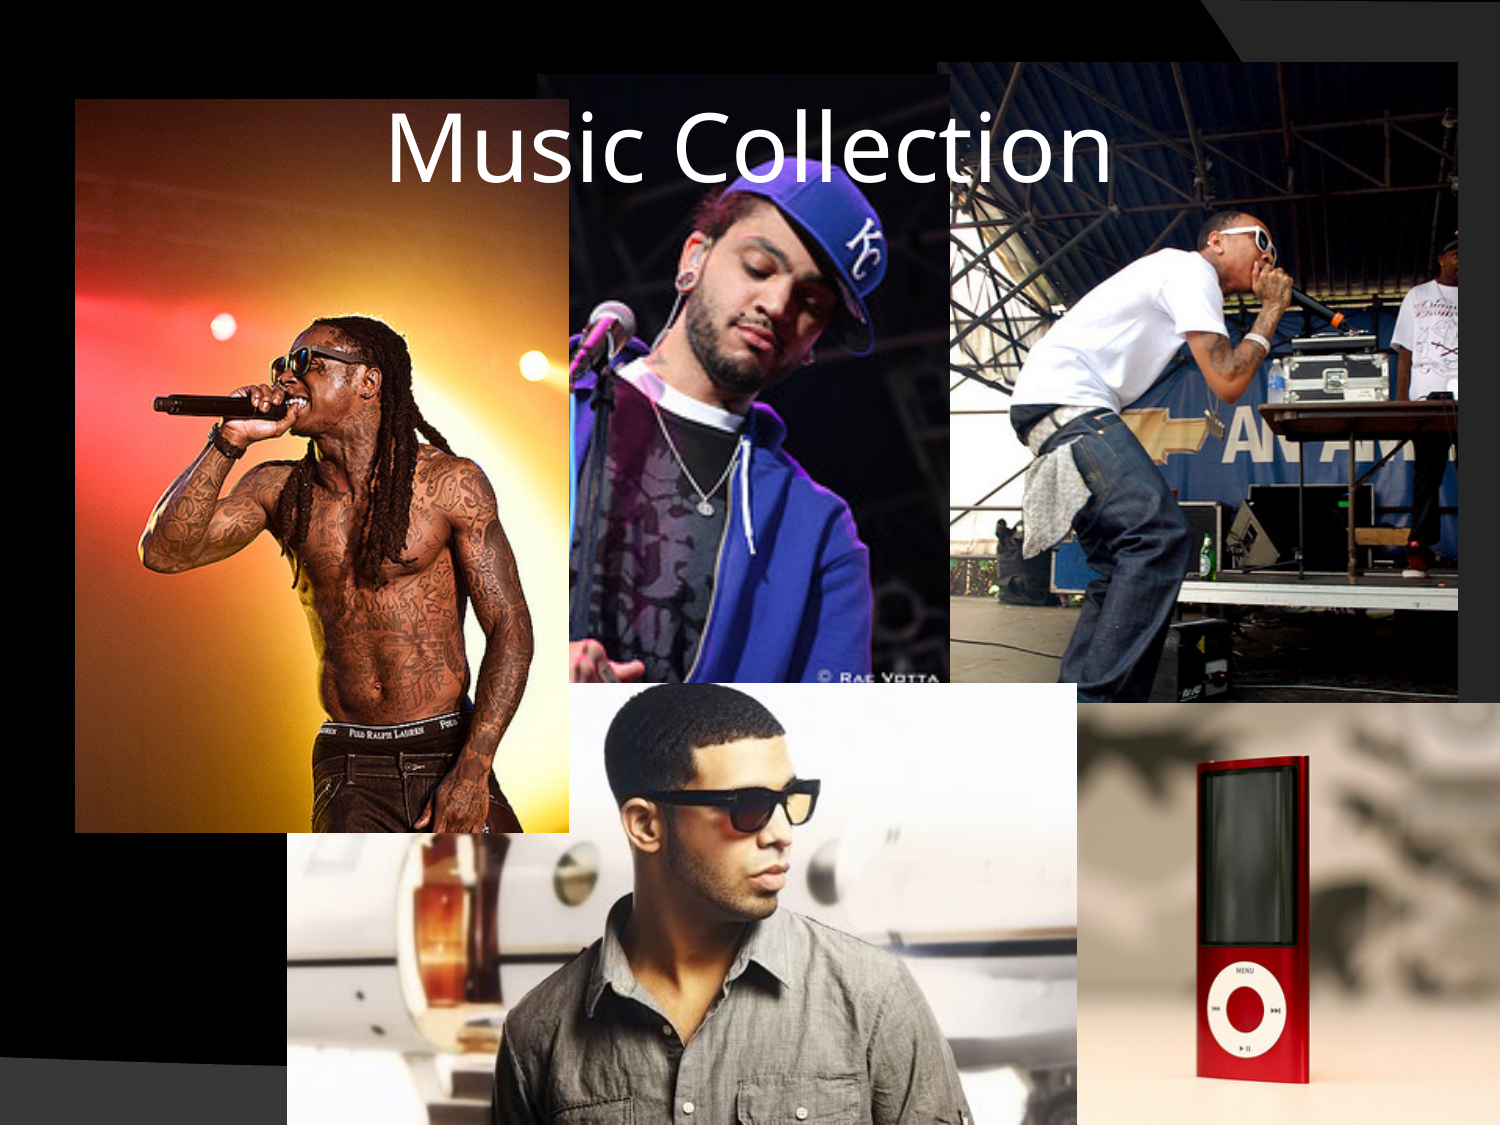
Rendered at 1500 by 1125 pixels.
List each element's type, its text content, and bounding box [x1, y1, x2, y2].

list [74, 99, 569, 834]
picture [1086, 702, 1500, 1125]
title Music Collection [137, 50, 1363, 91]
picture [287, 683, 1077, 1125]
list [937, 62, 1459, 693]
picture [537, 74, 951, 676]
